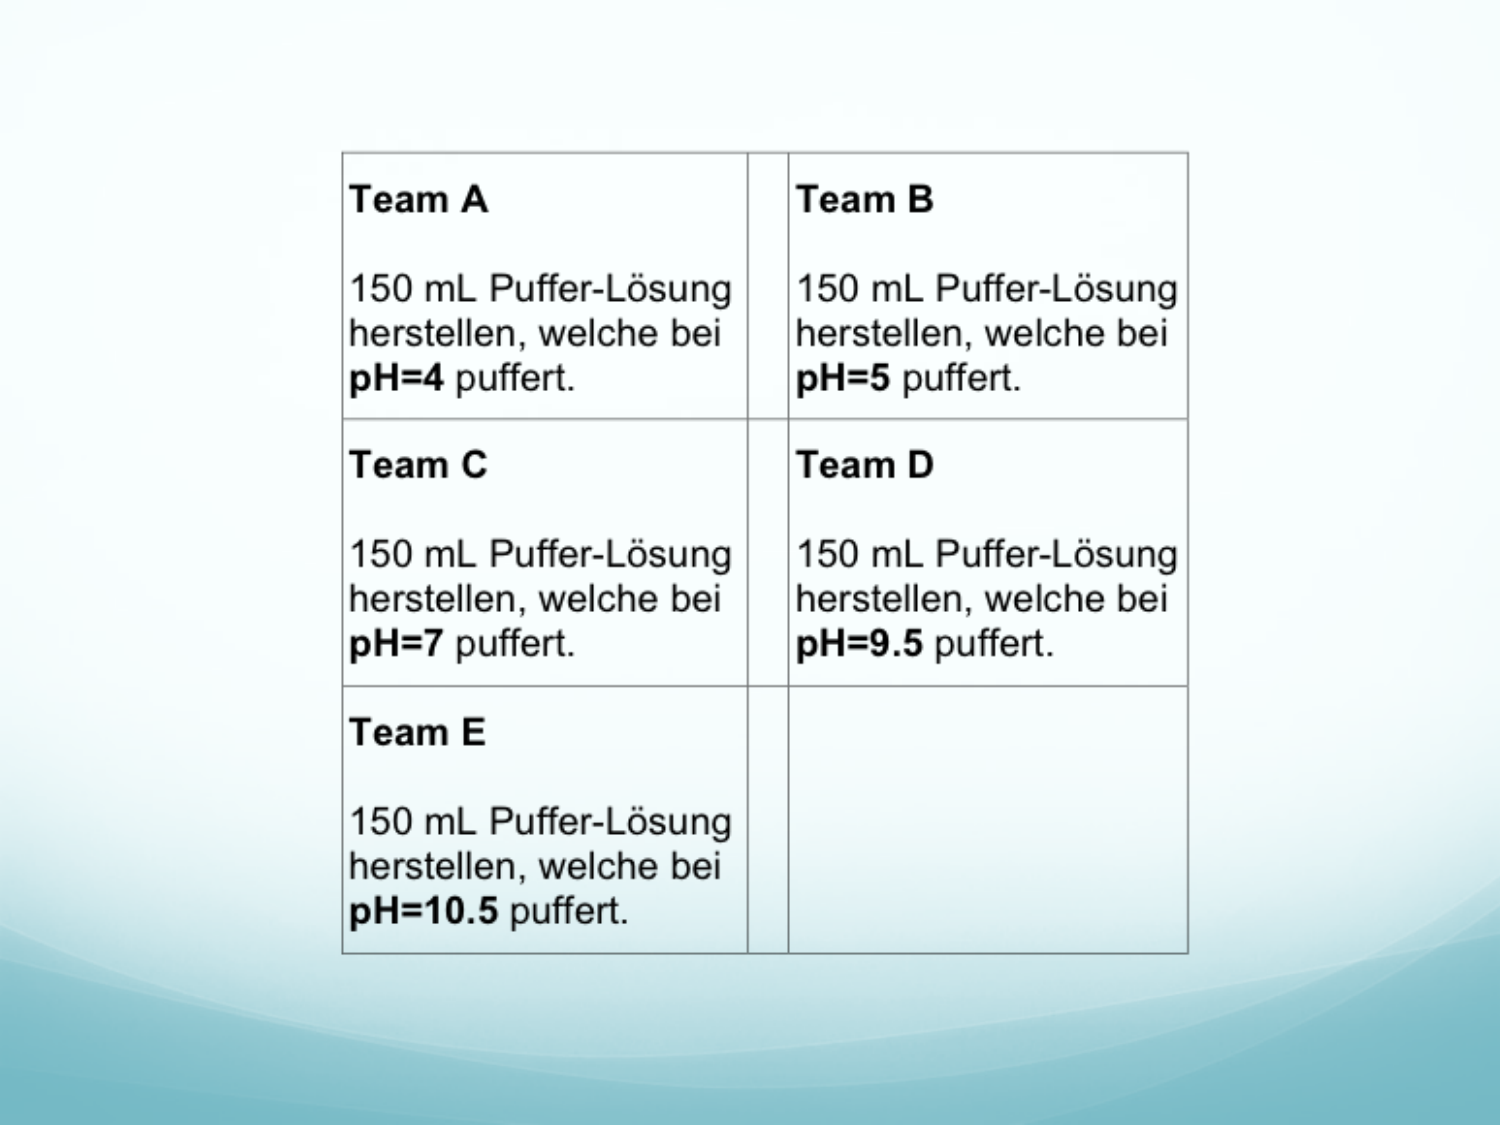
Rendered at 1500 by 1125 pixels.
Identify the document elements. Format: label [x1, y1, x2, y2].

picture [212, 121, 1223, 987]
